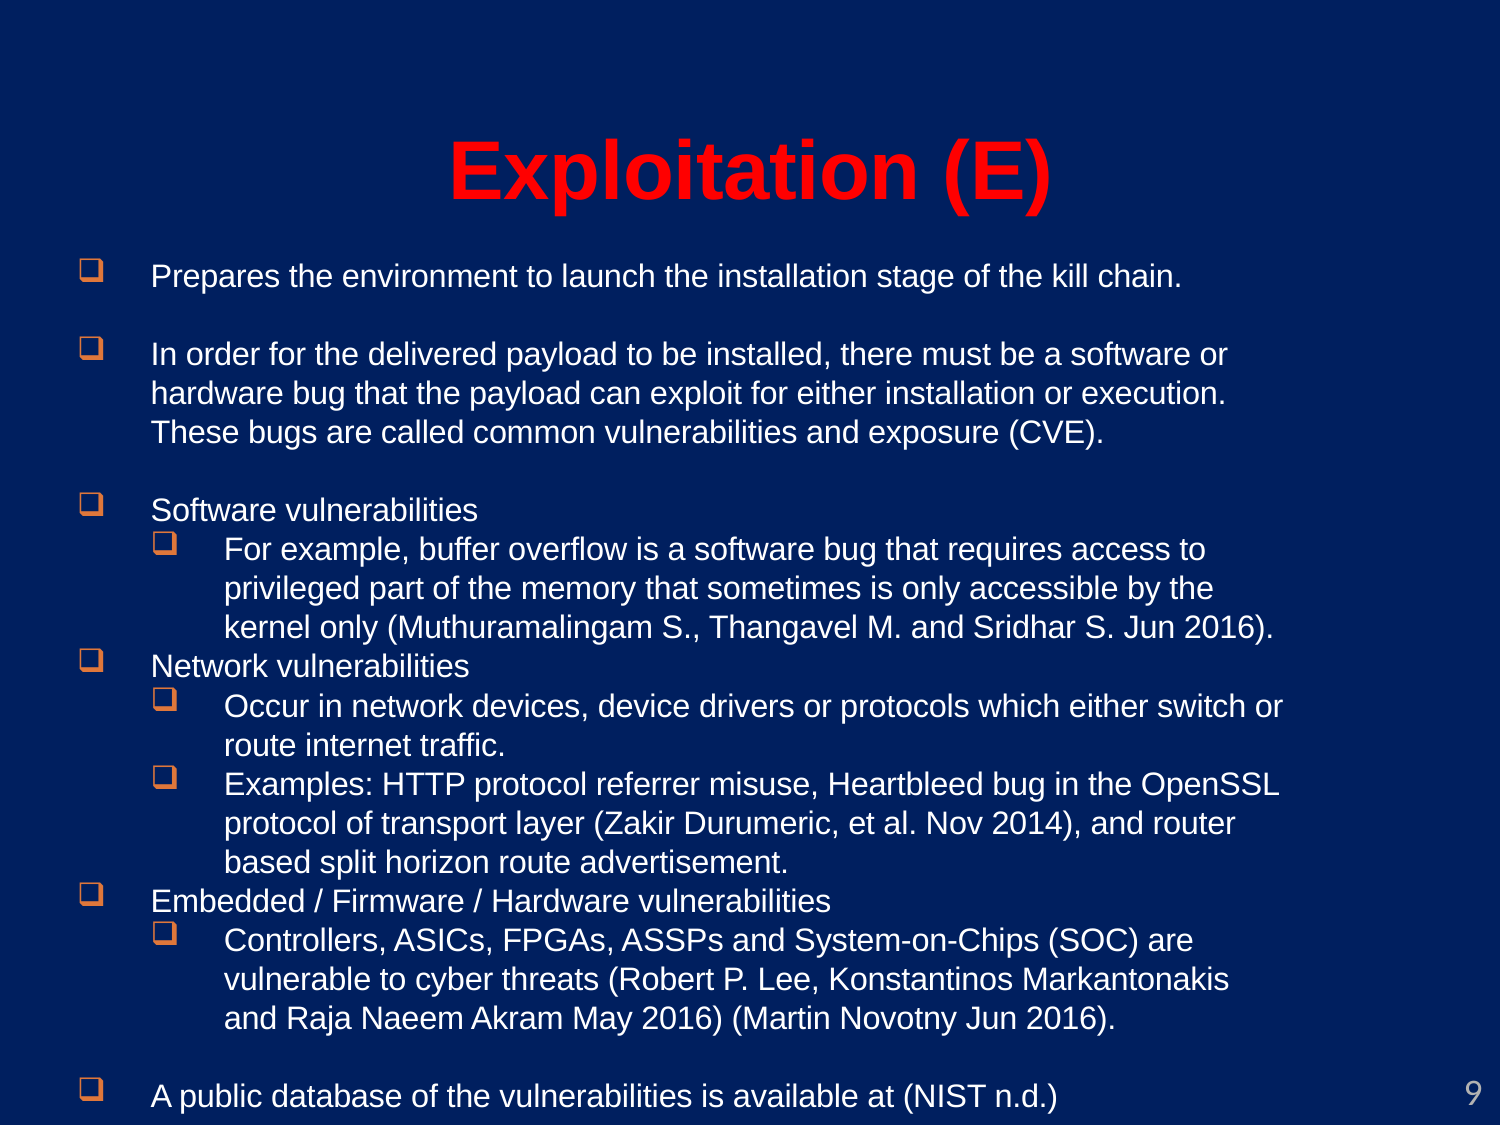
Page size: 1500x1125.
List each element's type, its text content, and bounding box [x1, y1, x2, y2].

slide_number 9 [1137, 1068, 1483, 1114]
text_box Exploitation (E) [104, 116, 1396, 217]
text_box Prepares the environment to launch the installation stage of the kill chain. In order for the delivered payload to be installed, there must be a software or hardware bug that the payload can exploit for either installation or execution. These bugs are called common vulnerabilities and exposure (CVE). Software vulnerabilities For example, buffer overflow is a software bug that requires access to privileged part of the memory that sometimes is only accessible by the kernel only (Muthuramalingam S., Thangavel M. and Sridhar S. Jun 2016). Network vulnerabilities Occur in network devices, device drivers or protocols which either switch or route internet traffic. Examples: HTTP protocol referrer misuse, Heartbleed bug in the OpenSSL protocol of transport layer (Zakir Durumeric, et al. Nov 2014), and router based split horizon route advertisement. Embedded / Firmware / Hardware vulnerabilities Controllers, ASICs, FPGAs, ASSPs and System-on-Chips (SOC) are vulnerable to cyber threats (Robert P. Lee, Konstantinos Markantonakis and Raja Naeem Akram May 2016) (Martin Novotny Jun 2016). A public database of the vulnerabilities is available at (NIST n.d.) [75, 255, 1425, 1125]
